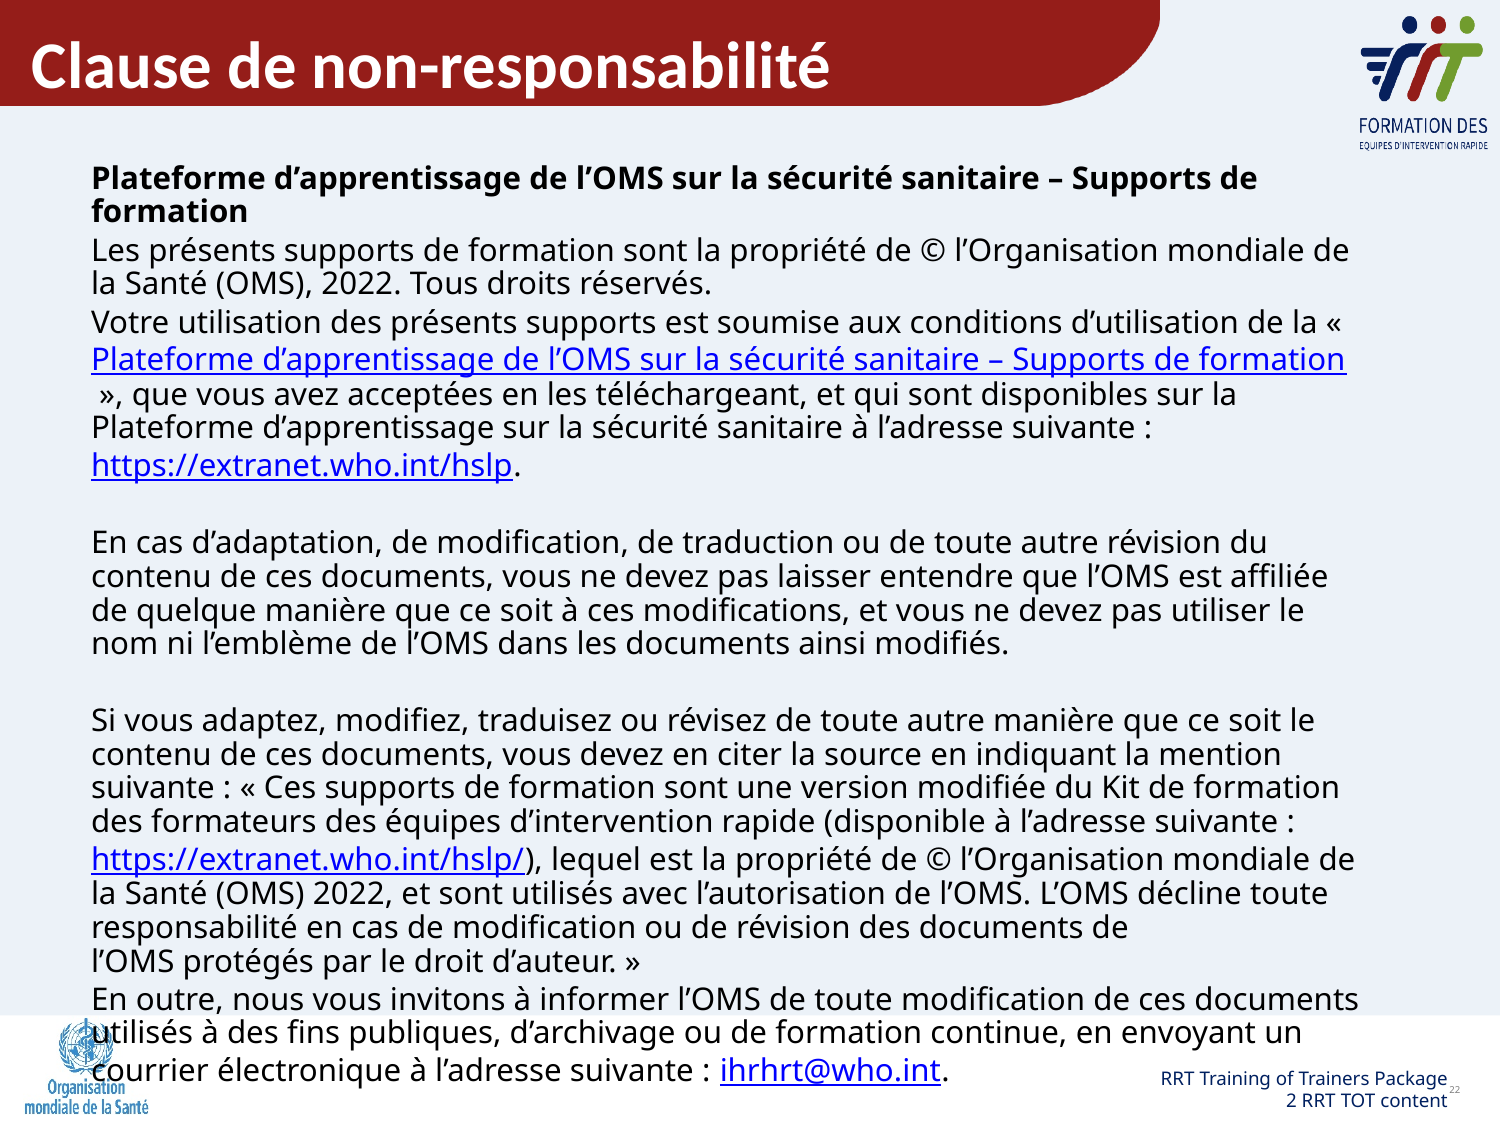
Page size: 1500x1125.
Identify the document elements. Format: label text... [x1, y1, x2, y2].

picture [1359, 15, 1488, 151]
picture [23, 1016, 149, 1115]
list Plateforme d’apprentissage de l’OMS sur la sécurité sanitaire – Supports de formation Les présents supports de formation sont la propriété de © l’Organisation mondiale de la Santé (OMS), 2022. Tous droits réservés. Votre utilisation des présents supports est soumise aux conditions d’utilisation de la « Plateforme d’apprentissage de l’OMS sur la sécurité sanitaire – Supports de formation », que vous avez acceptées en les téléchargeant, et qui sont disponibles sur la Plateforme d’apprentissage sur la sécurité sanitaire à l’adresse suivante : https://extranet.who.int/hslp. En cas d’adaptation, de modification, de traduction ou de toute autre révision du contenu de ces documents, vous ne devez pas laisser entendre que l’OMS est affiliée de quelque manière que ce soit à ces modifications, et vous ne devez pas utiliser le nom ni l’emblème de l’OMS dans les documents ainsi modifiés. Si vous adaptez, modifiez, traduisez ou révisez de toute autre manière que ce soit le contenu de ces documents, vous devez en citer la source en indiquant la mention suivante : « Ces supports de formation sont une version modifiée du Kit de formation des formateurs des équipes d’intervention rapide (disponible à l’adresse suivante : https://extranet.who.int/hslp/), lequel est la propriété de © l’Organisation mondiale de la Santé (OMS) 2022, et sont utilisés avec l’autorisation de l’OMS. L’OMS décline toute responsabilité en cas de modification ou de révision des documents de l’OMS protégés par le droit d’auteur. » En outre, nous vous invitons à informer l’OMS de toute modification de ces documents utilisés à des fins publiques, d’archivage ou de formation continue, en envoyant un courrier électronique à l’adresse suivante : ihrhrt@who.int. [82, 154, 1370, 929]
picture [0, 0, 1160, 106]
